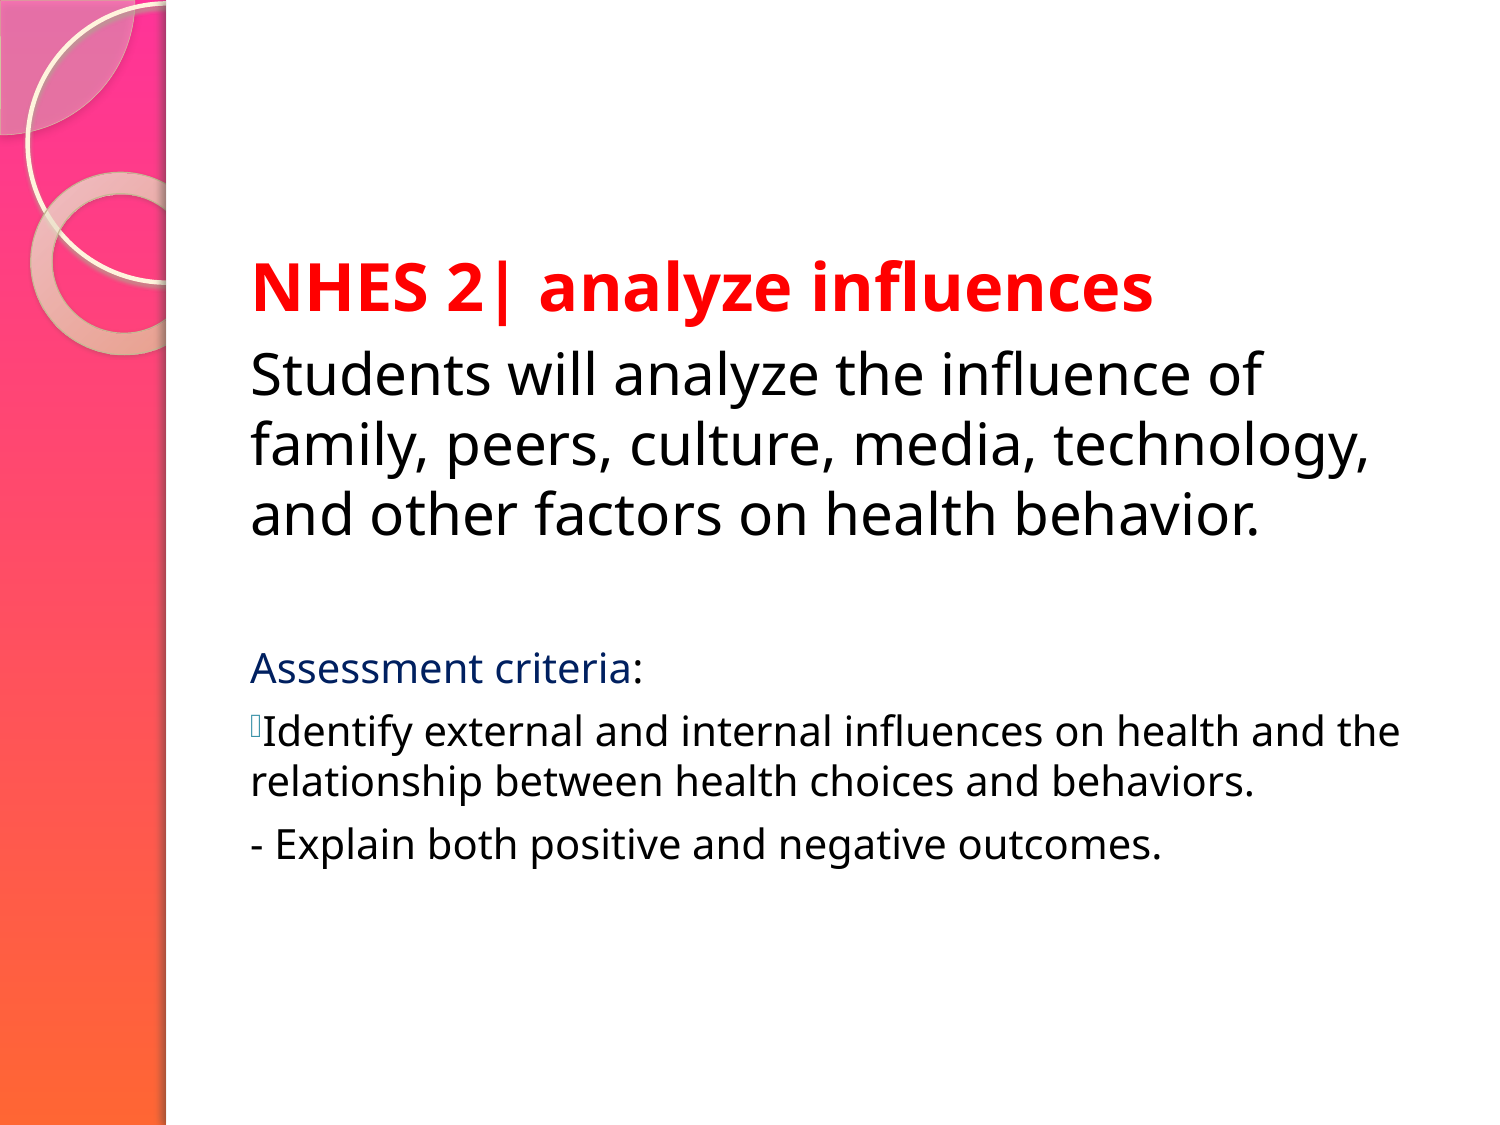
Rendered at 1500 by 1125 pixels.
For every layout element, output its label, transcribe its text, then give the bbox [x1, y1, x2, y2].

list NHES 2| analyze influences Students will analyze the influence of family, peers, culture, media, technology, and other factors on health behavior. Assessment criteria: Identify external and internal influences on health and the relationship between health choices and behaviors. - Explain both positive and negative outcomes. [235, 237, 1466, 1025]
